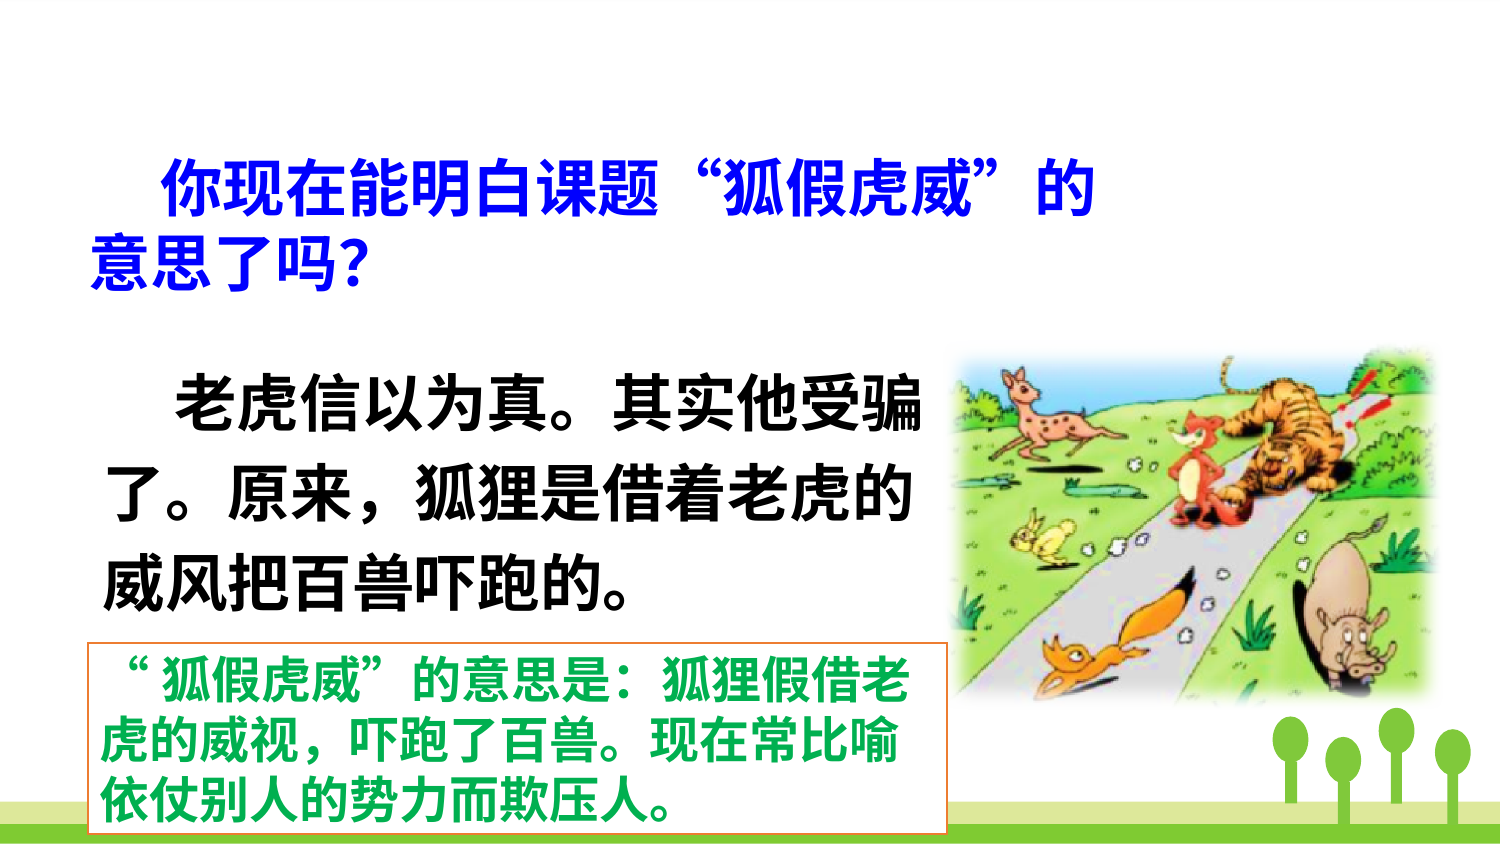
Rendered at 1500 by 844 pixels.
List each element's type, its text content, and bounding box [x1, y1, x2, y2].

text_box 老虎信以为真。其实他受骗了。原来，狐狸是借着老虎的威风把百兽吓跑的。 [91, 343, 943, 625]
text_box 你现在能明白课题“狐假虎威”的意思了吗？ [76, 143, 1147, 305]
text_box “狐假虎威”的意思是：狐狸假借老虎的威视，吓跑了百兽。现在常比喻依仗别人的势力而欺压人。 [87, 642, 948, 835]
picture [0, 0, 1500, 801]
